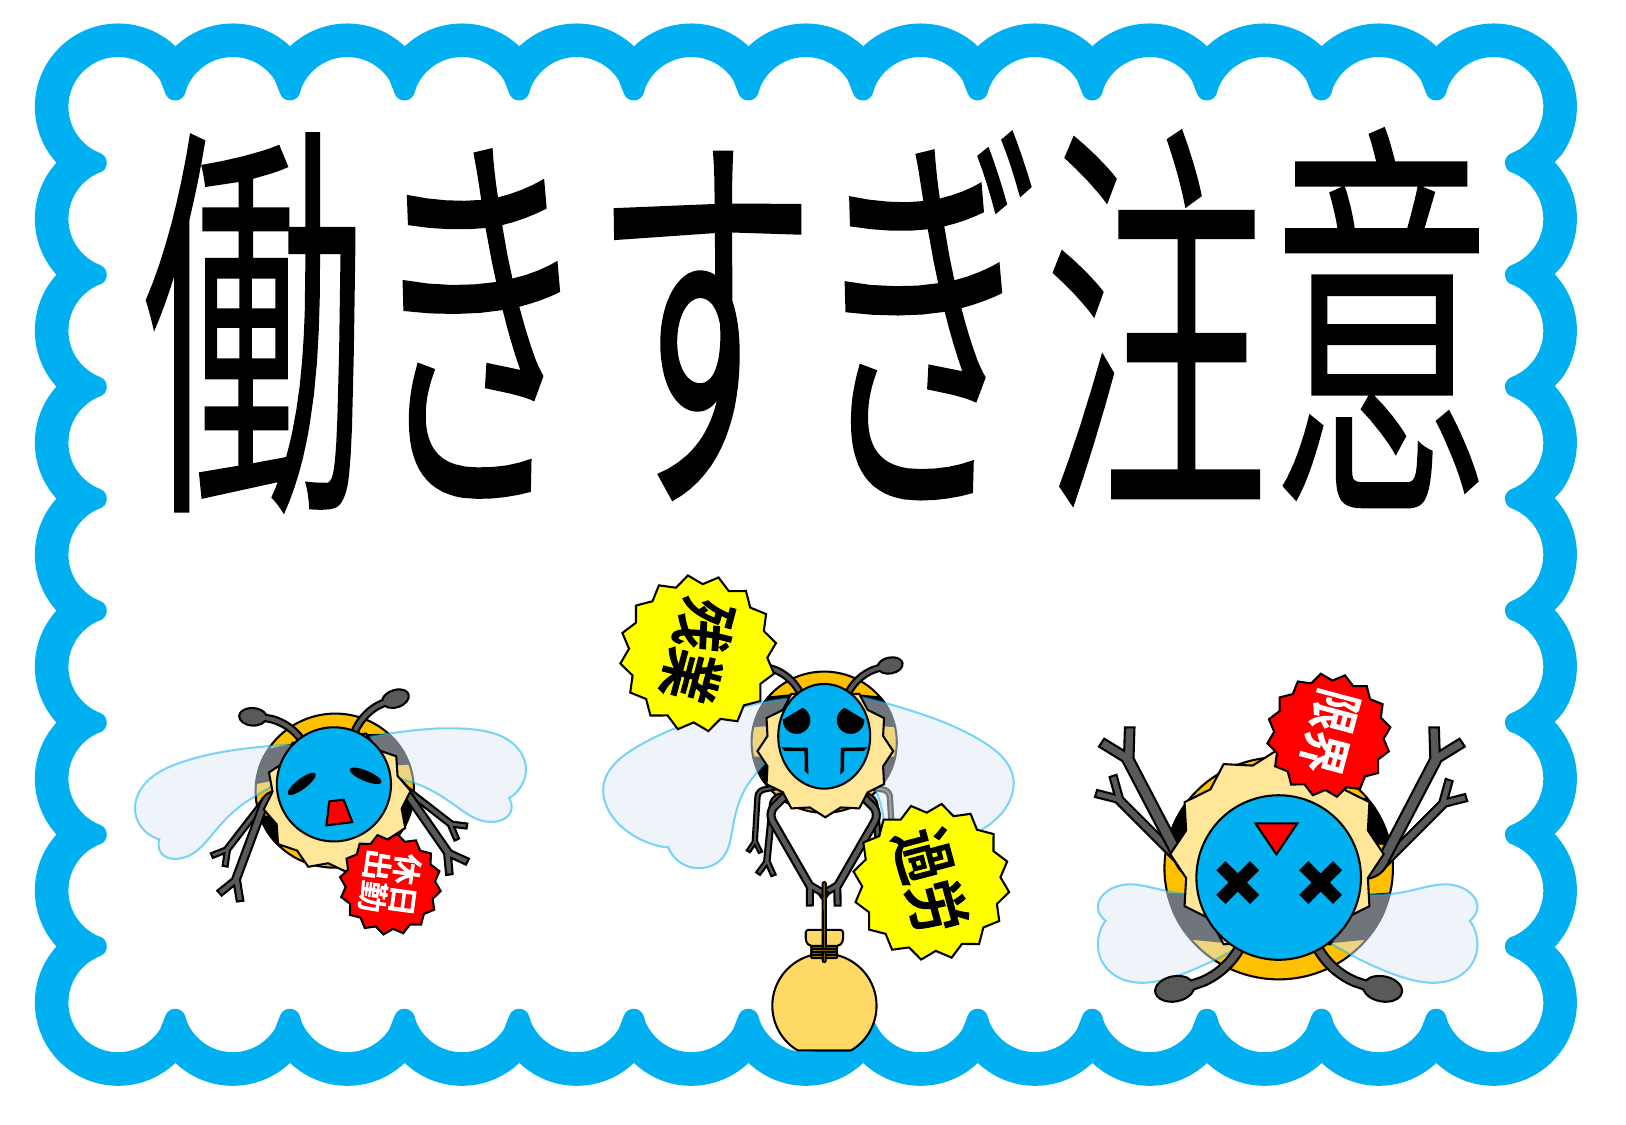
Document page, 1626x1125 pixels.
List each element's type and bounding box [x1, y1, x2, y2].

text_box [619, 574, 1010, 1051]
text_box [43, 31, 1569, 1078]
text_box [1097, 672, 1478, 996]
text_box [133, 702, 536, 942]
